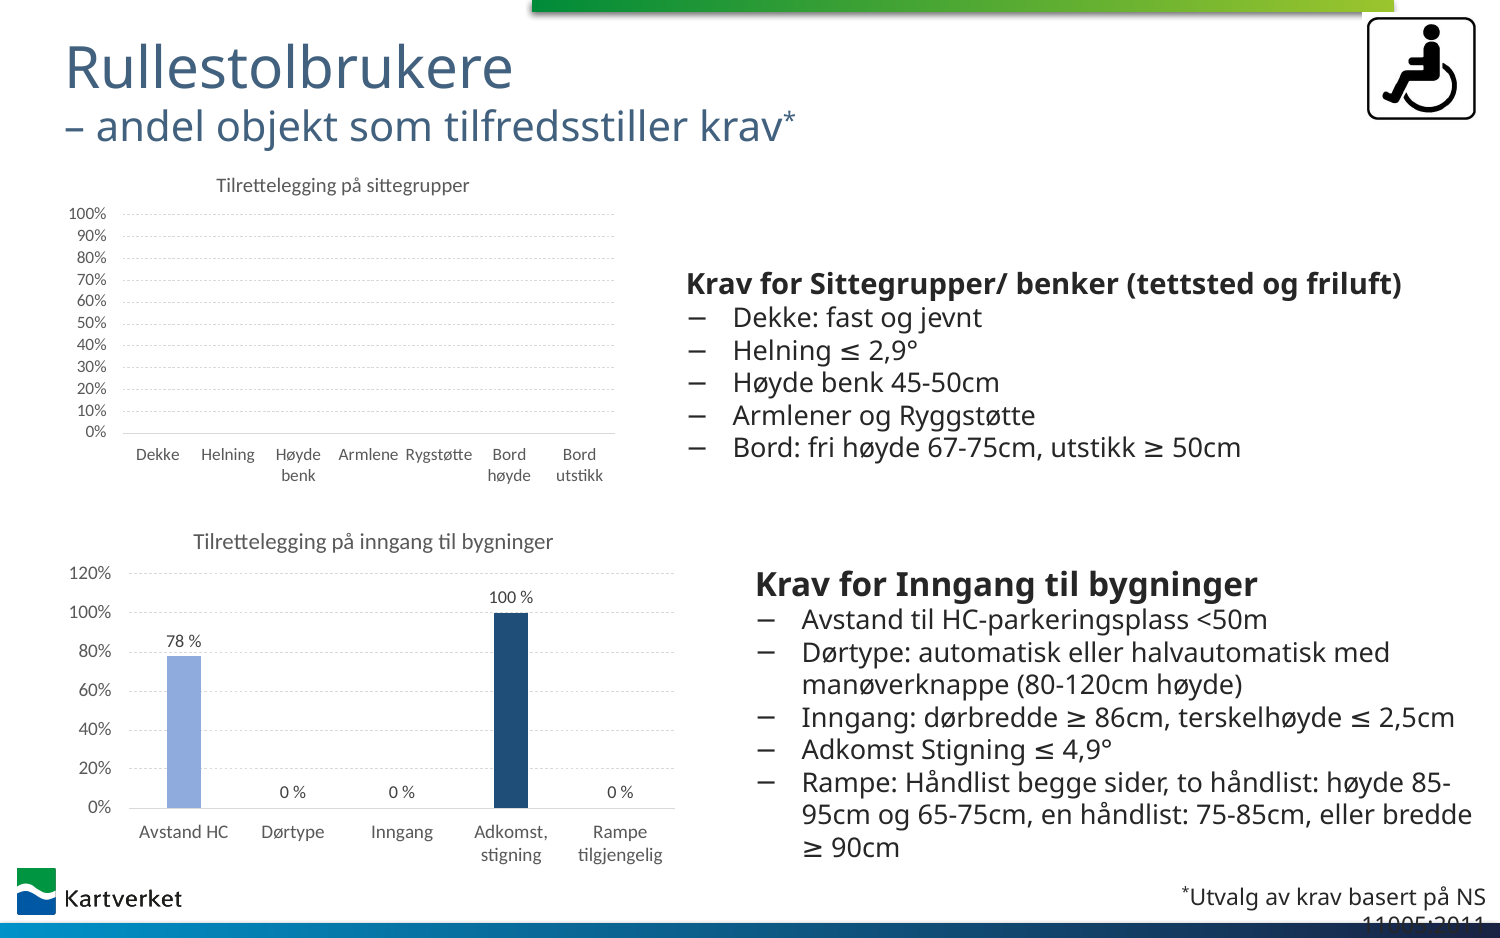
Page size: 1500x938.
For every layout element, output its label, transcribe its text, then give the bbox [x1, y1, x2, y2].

text_box Rullestolbrukere – andel objekt som tilfredsstiller krav* [49, 25, 1431, 158]
picture [62, 166, 625, 492]
text_box *Utvalg av krav basert på NS 11005:2011 [1068, 873, 1500, 938]
picture [62, 520, 686, 874]
picture [1362, 12, 1481, 126]
text_box Krav for Sittegrupper/ benker (tettsted og friluft) Dekke: fast og jevnt Helning ≤ 2,9° Høyde benk 45-50cm Armlener og Ryggstøtte Bord: fri høyde 67-75cm, utstikk ≥ 50cm [670, 258, 1418, 471]
text_box Krav for Inngang til bygninger Avstand til HC-parkeringsplass <50m Dørtype: automatisk eller halvautomatisk med manøverknappe (80-120cm høyde) Inngang: dørbredde ≥ 86cm, terskelhøyde ≤ 2,5cm Adkomst Stigning ≤ 4,9° Rampe: Håndlist begge sider, to håndlist: høyde 85-95cm og 65-75cm, en håndlist: 75-85cm, eller bredde ≥ 90cm [740, 555, 1491, 870]
